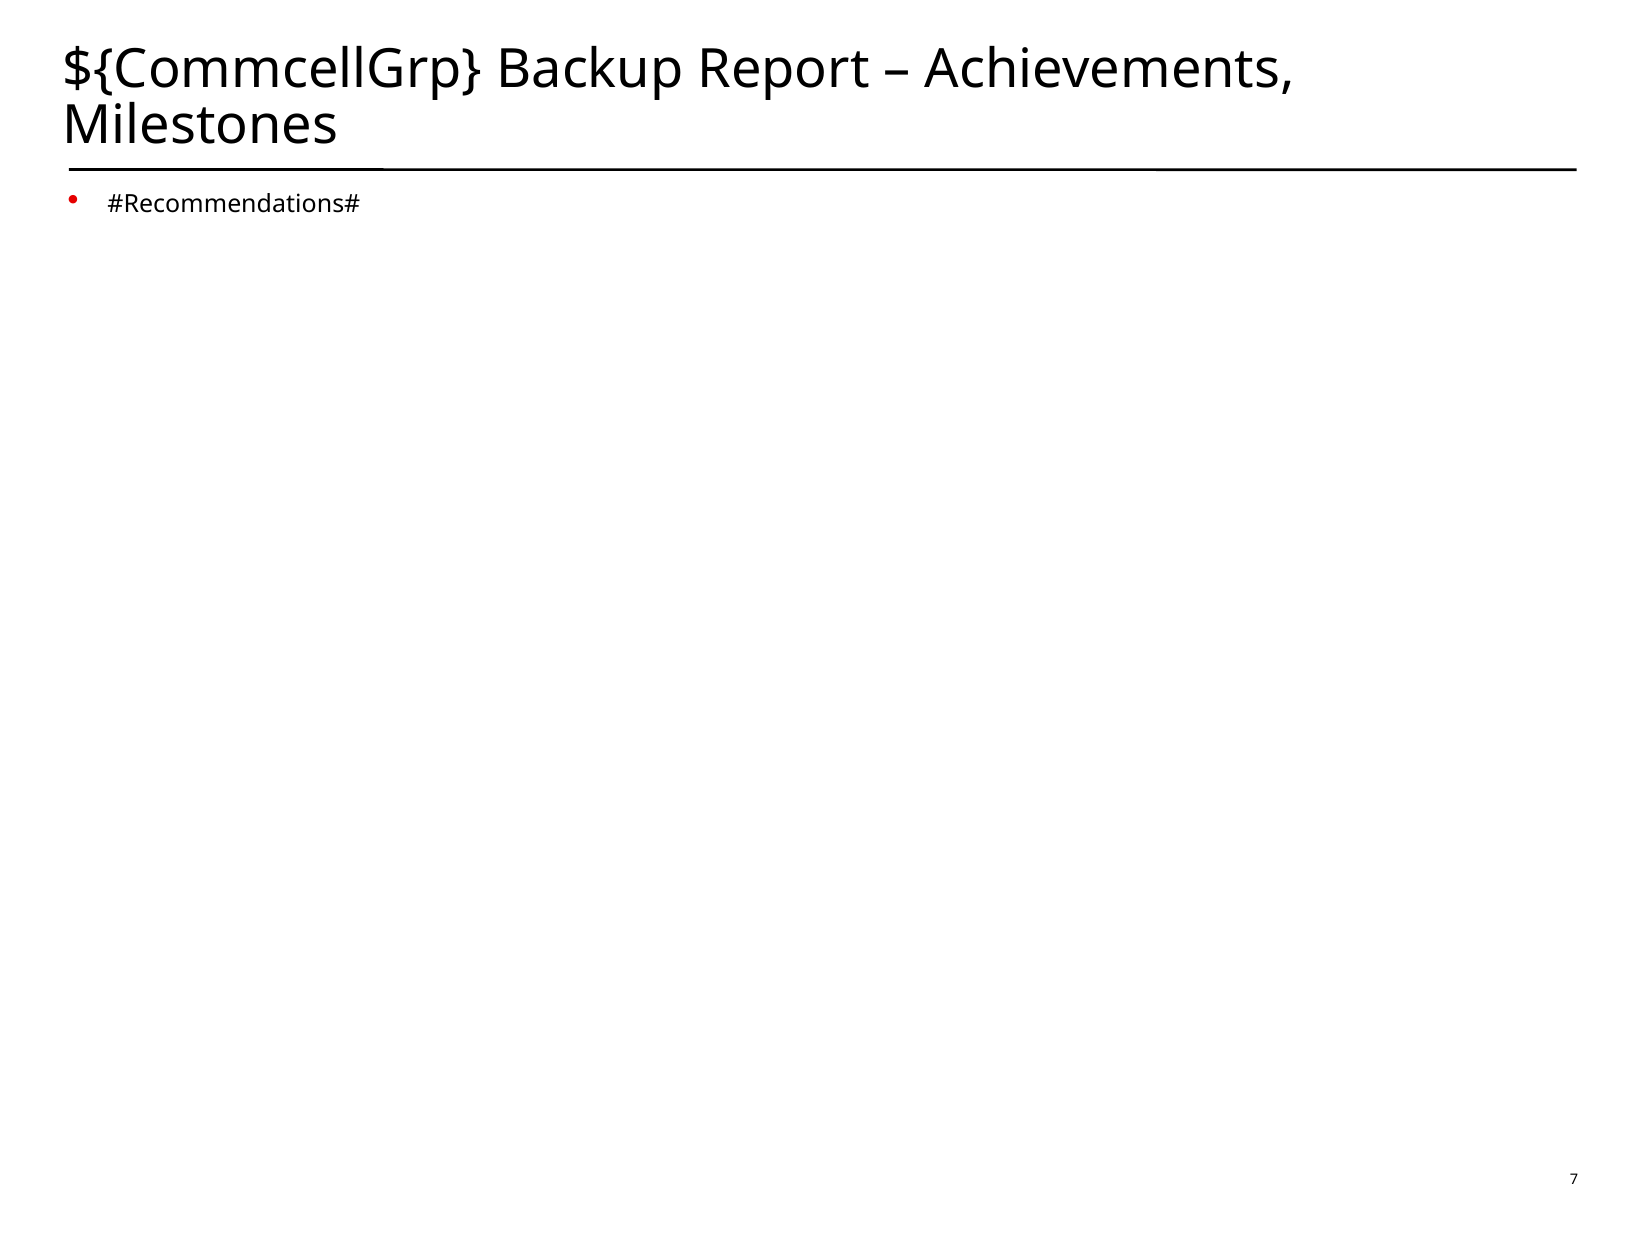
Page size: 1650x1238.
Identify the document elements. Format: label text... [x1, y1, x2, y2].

list #Recommendations# [68, 193, 1564, 1119]
title ${CommcellGrp} Backup Report – Achievements, Milestones [62, 0, 1571, 155]
slide_number 6 [1510, 1125, 1579, 1188]
